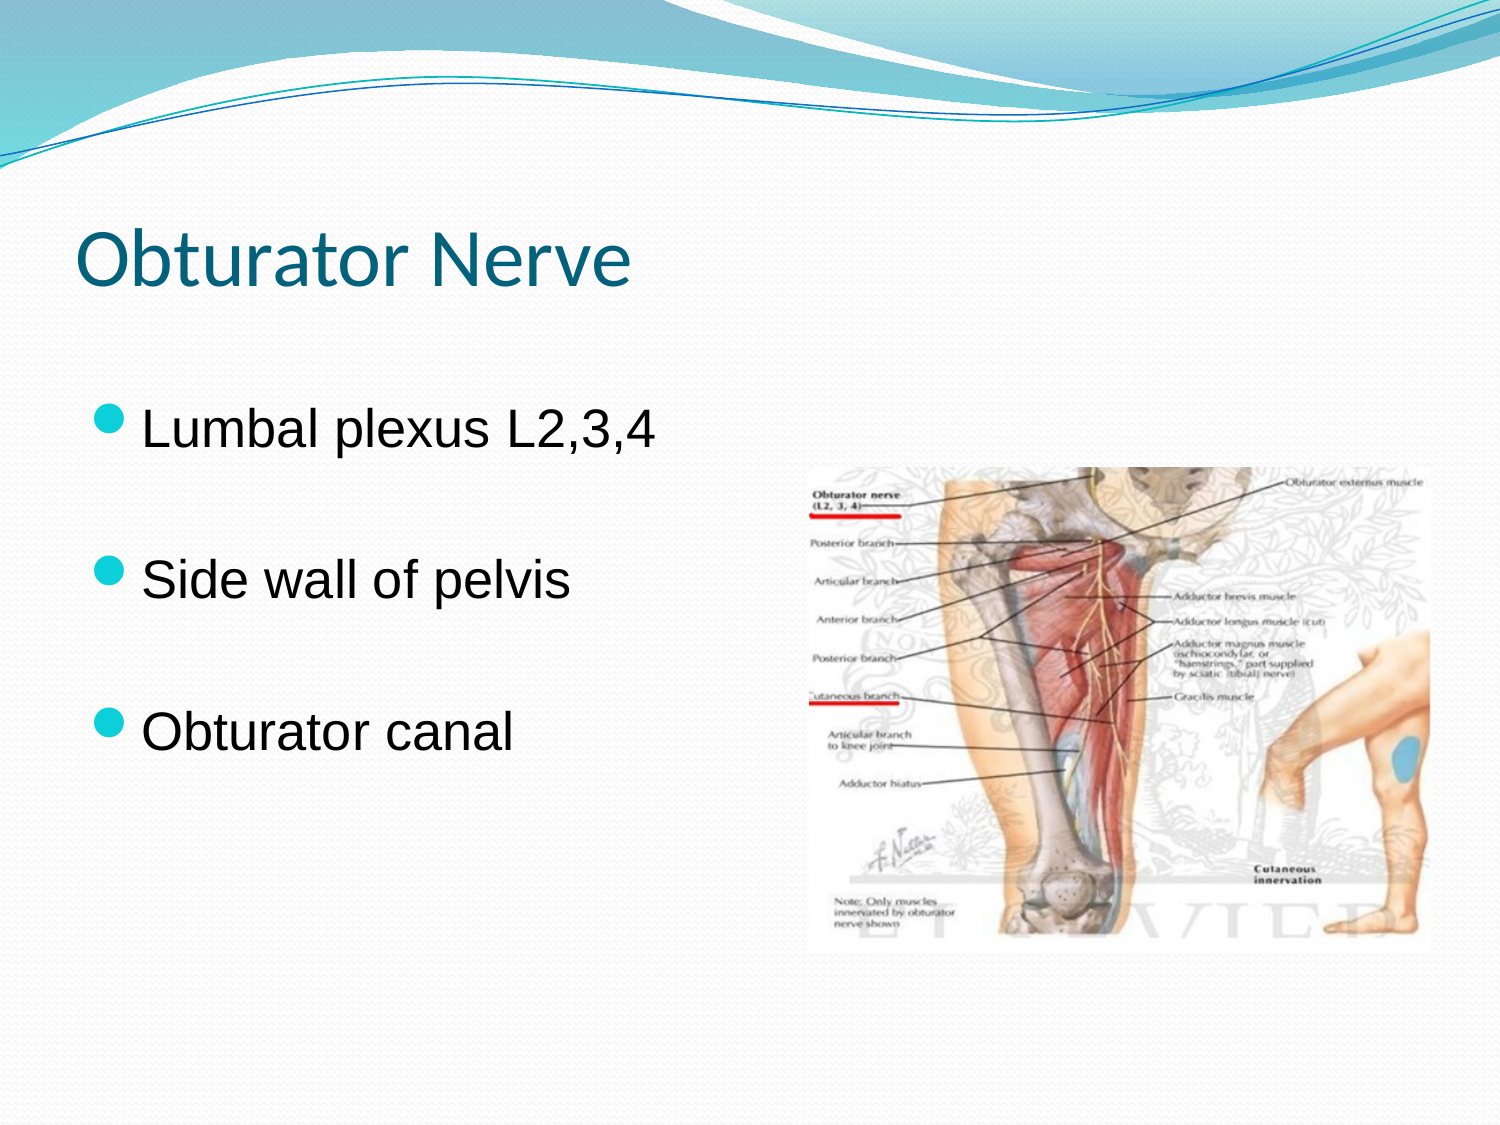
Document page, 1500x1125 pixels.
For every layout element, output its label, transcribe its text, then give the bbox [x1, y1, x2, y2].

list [808, 467, 1431, 953]
title Obturator Nerve [75, 115, 1425, 303]
list Lumbal plexus L2,3,4 Side wall of pelvis Obturator canal [75, 314, 738, 1043]
